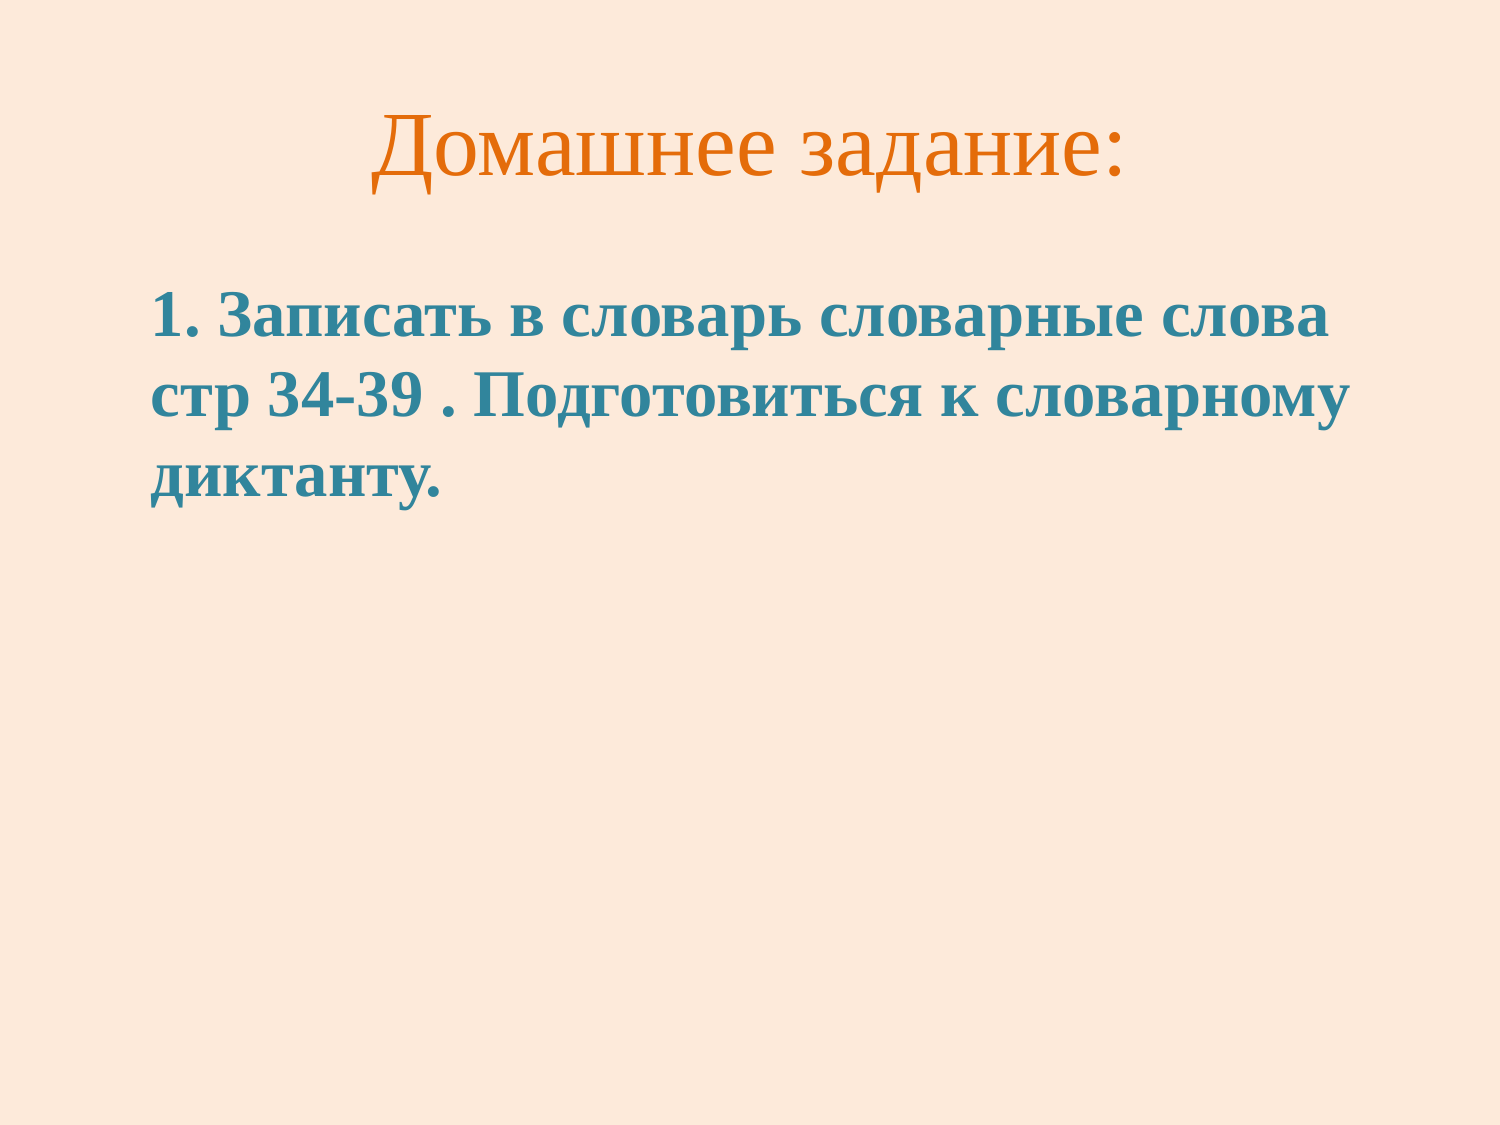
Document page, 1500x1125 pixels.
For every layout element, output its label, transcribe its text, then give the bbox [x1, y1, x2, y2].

list 1. Записать в словарь словарные слова стр 34-39 . Подготовиться к словарному диктанту. [135, 262, 1425, 1005]
title Домашнее задание: [75, 45, 1425, 233]
